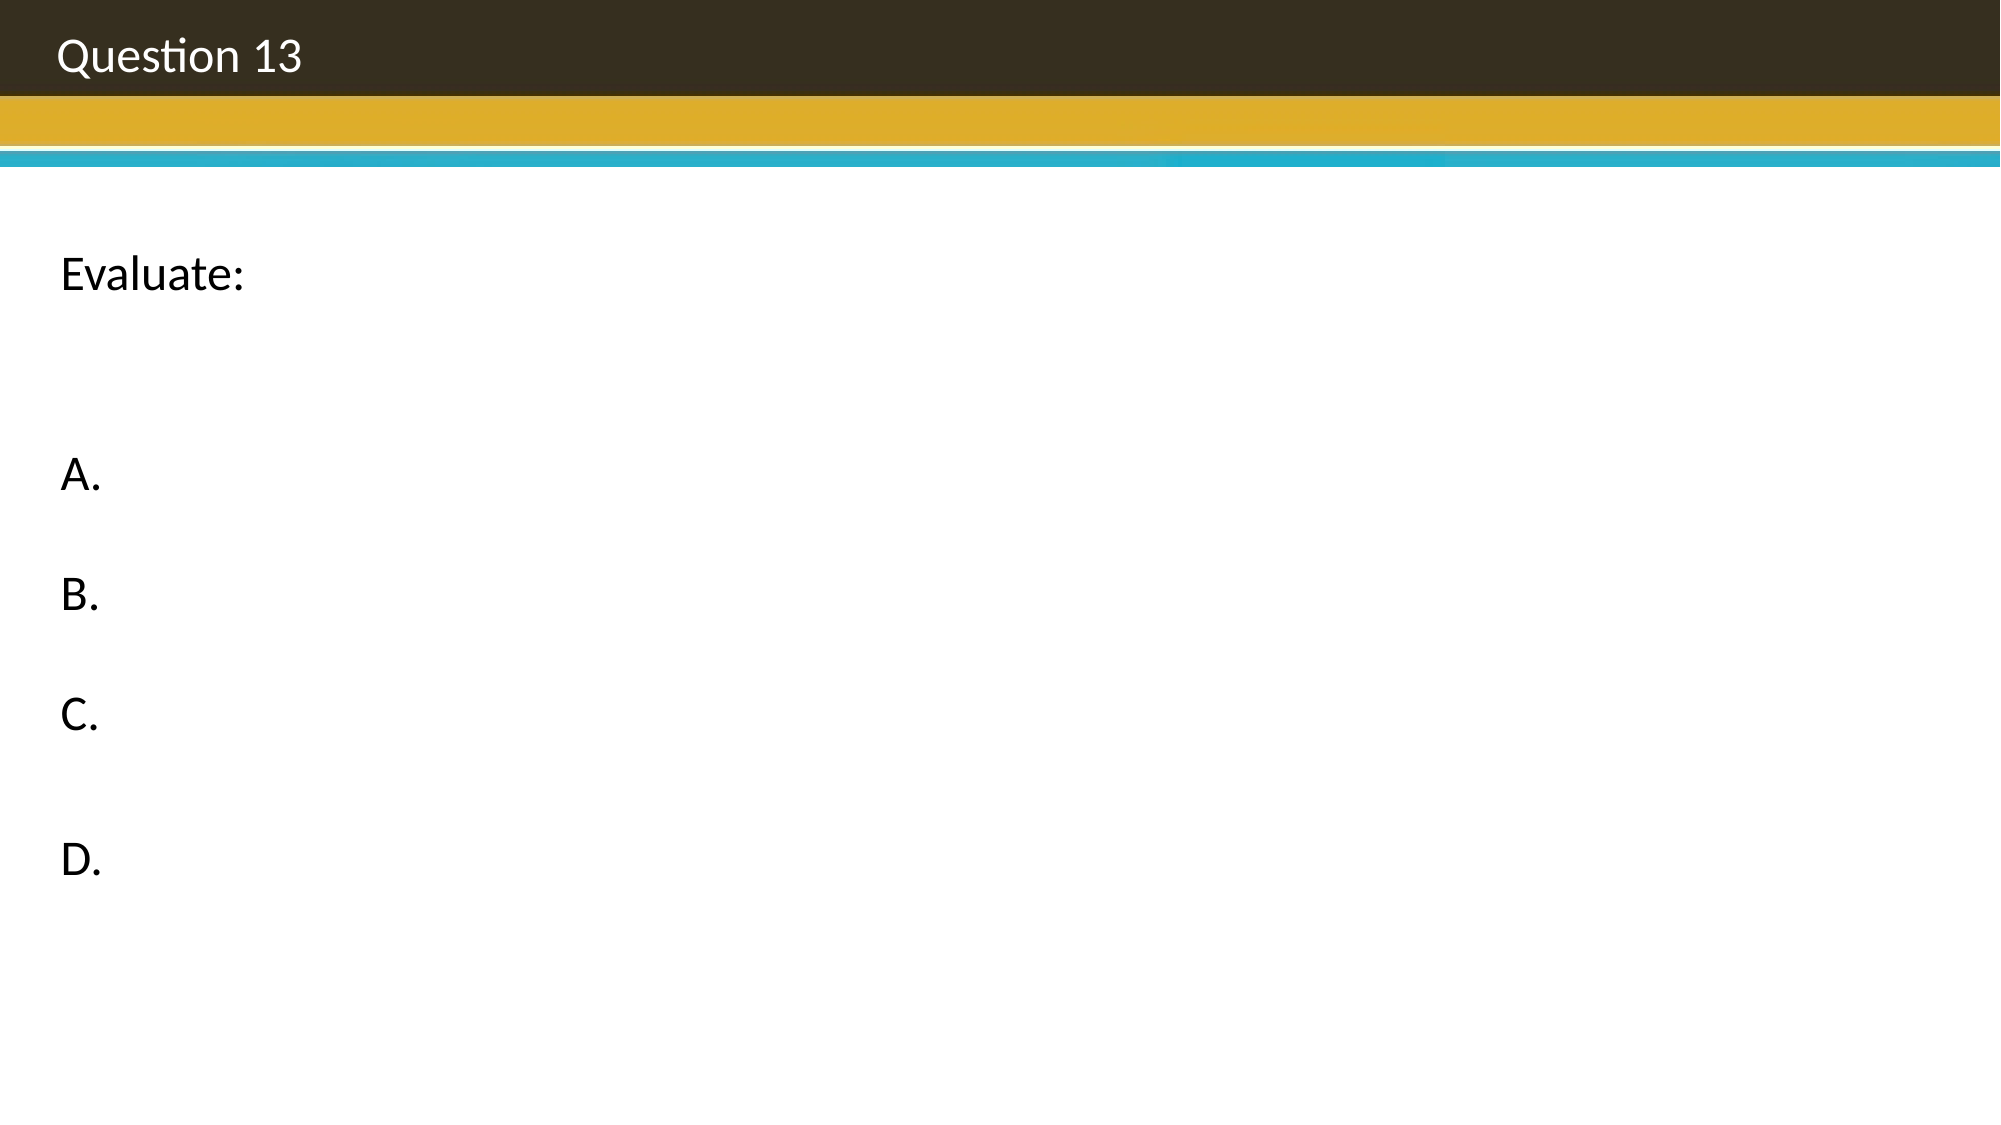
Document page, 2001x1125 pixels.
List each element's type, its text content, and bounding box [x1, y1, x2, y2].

picture [0, 0, 2000, 167]
text_box Question 13 [41, 14, 318, 90]
